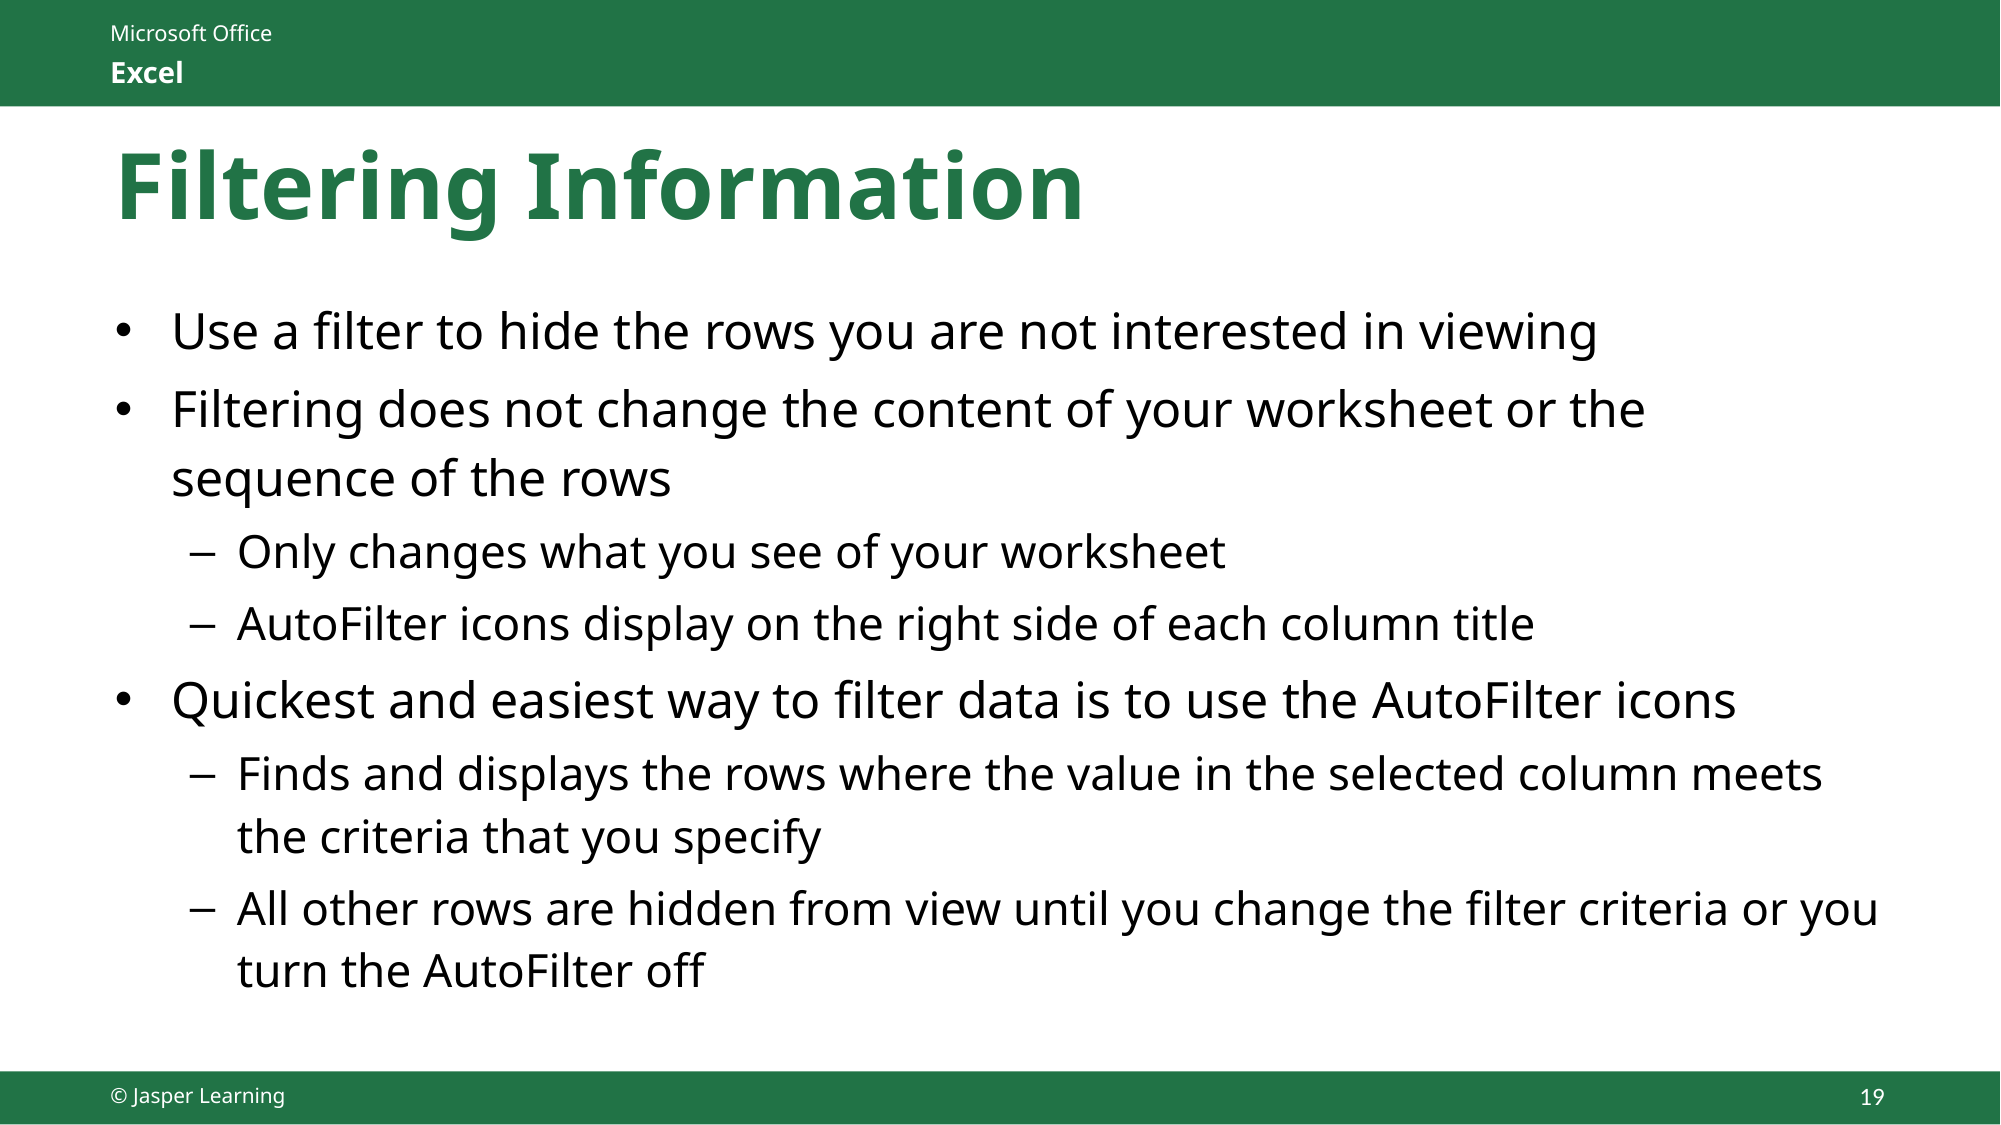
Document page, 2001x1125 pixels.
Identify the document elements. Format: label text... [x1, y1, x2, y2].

list Use a filter to hide the rows you are not interested in viewing Filtering does not change the content of your worksheet or the sequence of the rows Only changes what you see of your worksheet AutoFilter icons display on the right side of each column title Quickest and easiest way to filter data is to use the AutoFilter icons Finds and displays the rows where the value in the selected column meets the criteria that you specify All other rows are hidden from view until you change the filter criteria or you turn the AutoFilter off [99, 283, 1900, 1026]
footer © Jasper Learning [95, 1065, 729, 1125]
title Filtering Information [99, 118, 1866, 248]
slide_number 19 [1433, 1065, 1900, 1125]
